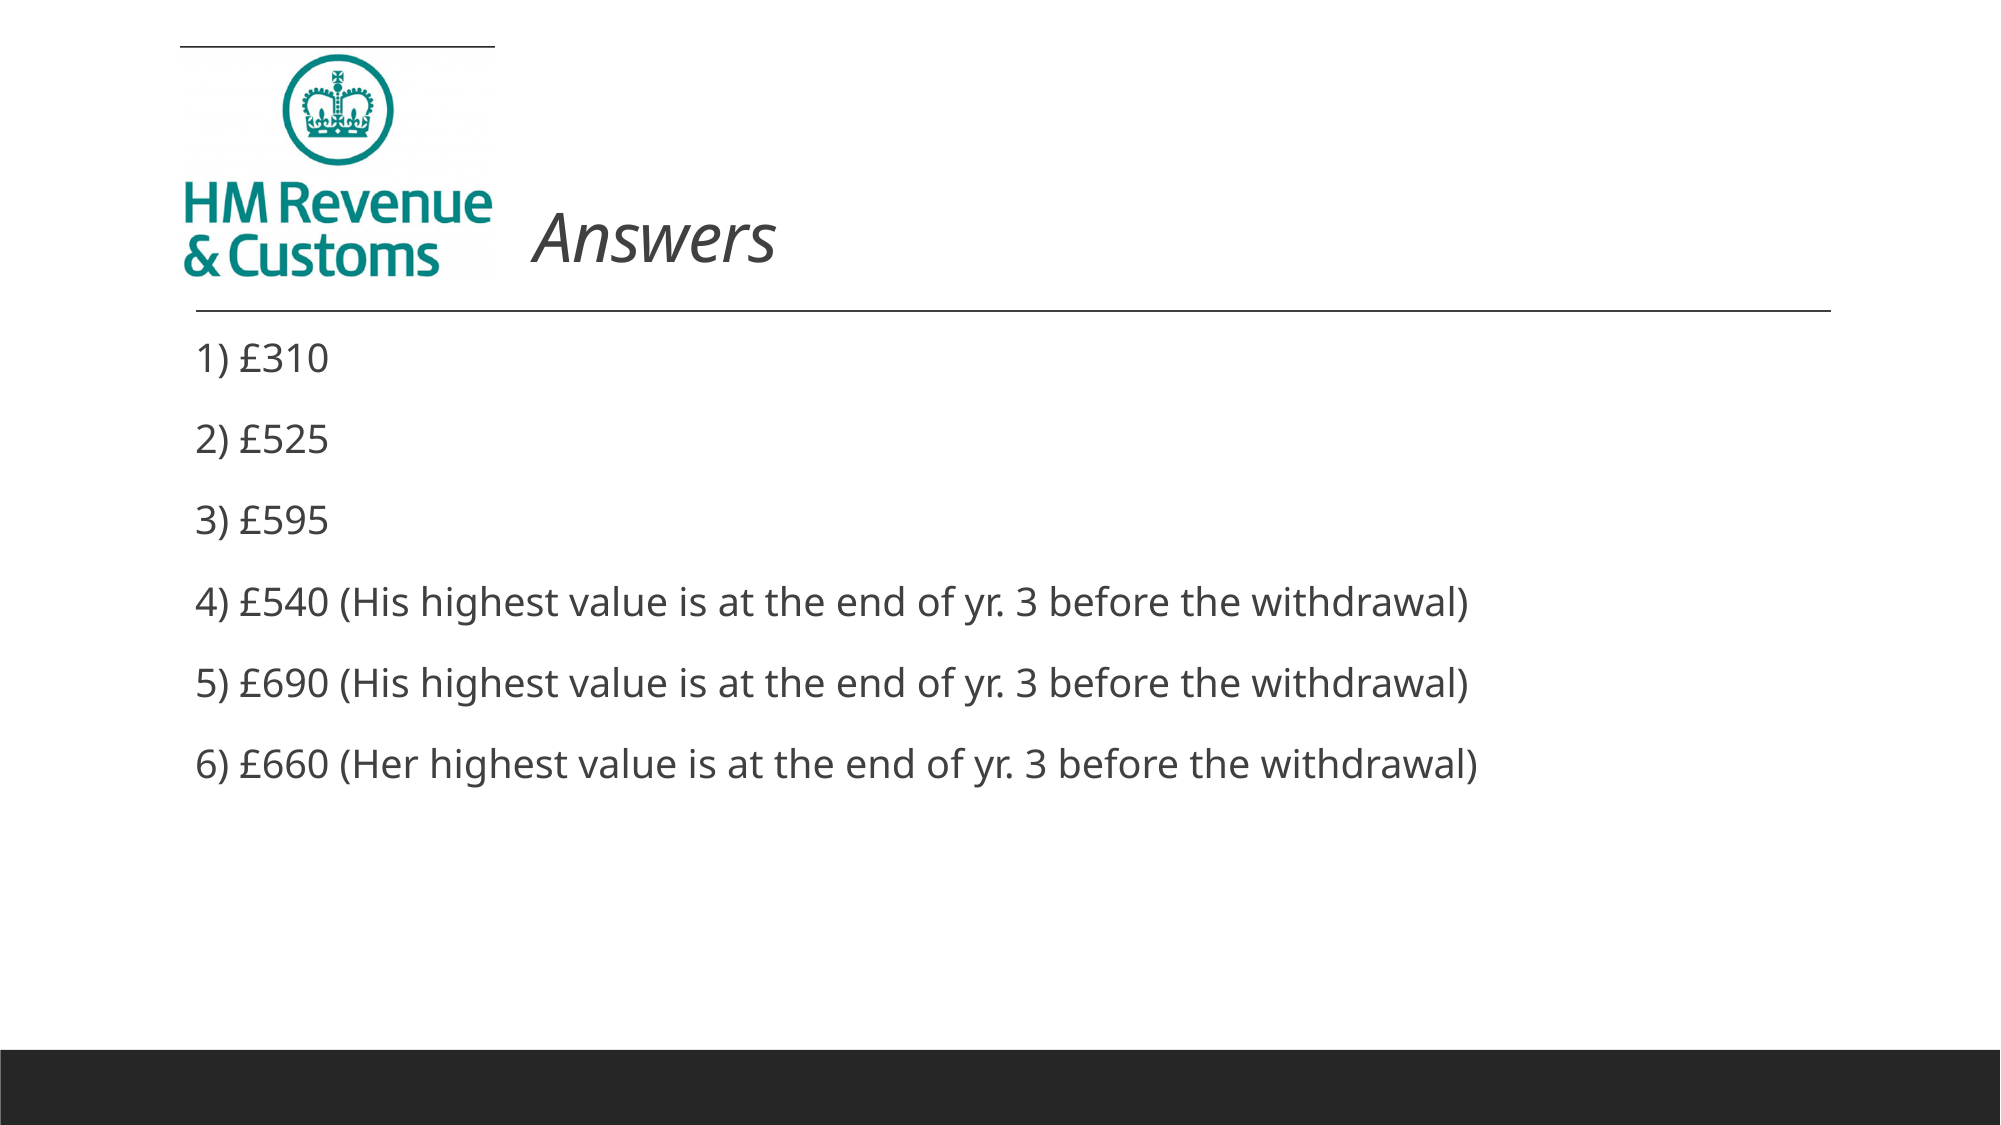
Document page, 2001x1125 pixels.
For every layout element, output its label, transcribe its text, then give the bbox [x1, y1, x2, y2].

picture [179, 46, 496, 282]
list 1) £310 2) £525 3) £595 4) £540 (His highest value is at the end of yr. 3 before the withdrawal) 5) £690 (His highest value is at the end of yr. 3 before the withdrawal) 6) £660 (Her highest value is at the end of yr. 3 before the withdrawal) [180, 320, 1830, 963]
title Answers [519, 47, 1830, 285]
